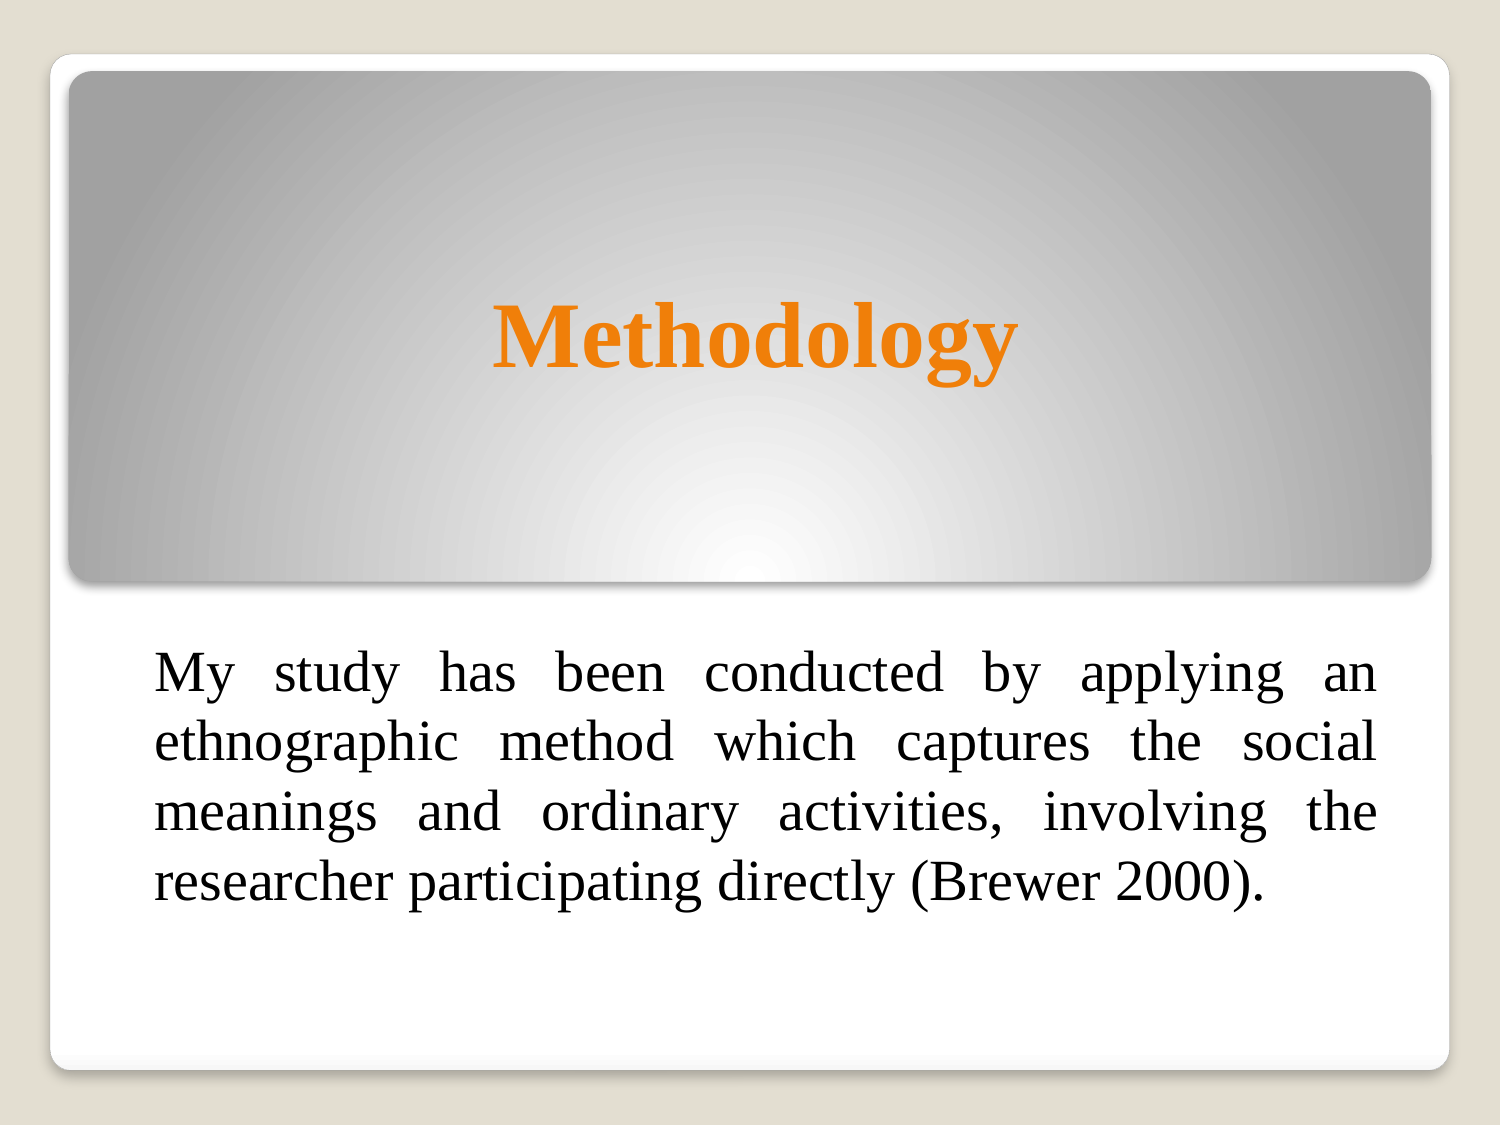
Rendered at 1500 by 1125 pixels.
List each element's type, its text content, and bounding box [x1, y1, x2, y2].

subtitle My study has been conducted by applying an ethnographic method which captures the social meanings and ordinary activities, involving the researcher participating directly (Brewer 2000). [118, 632, 1394, 961]
title Methodology [118, 164, 1394, 394]
